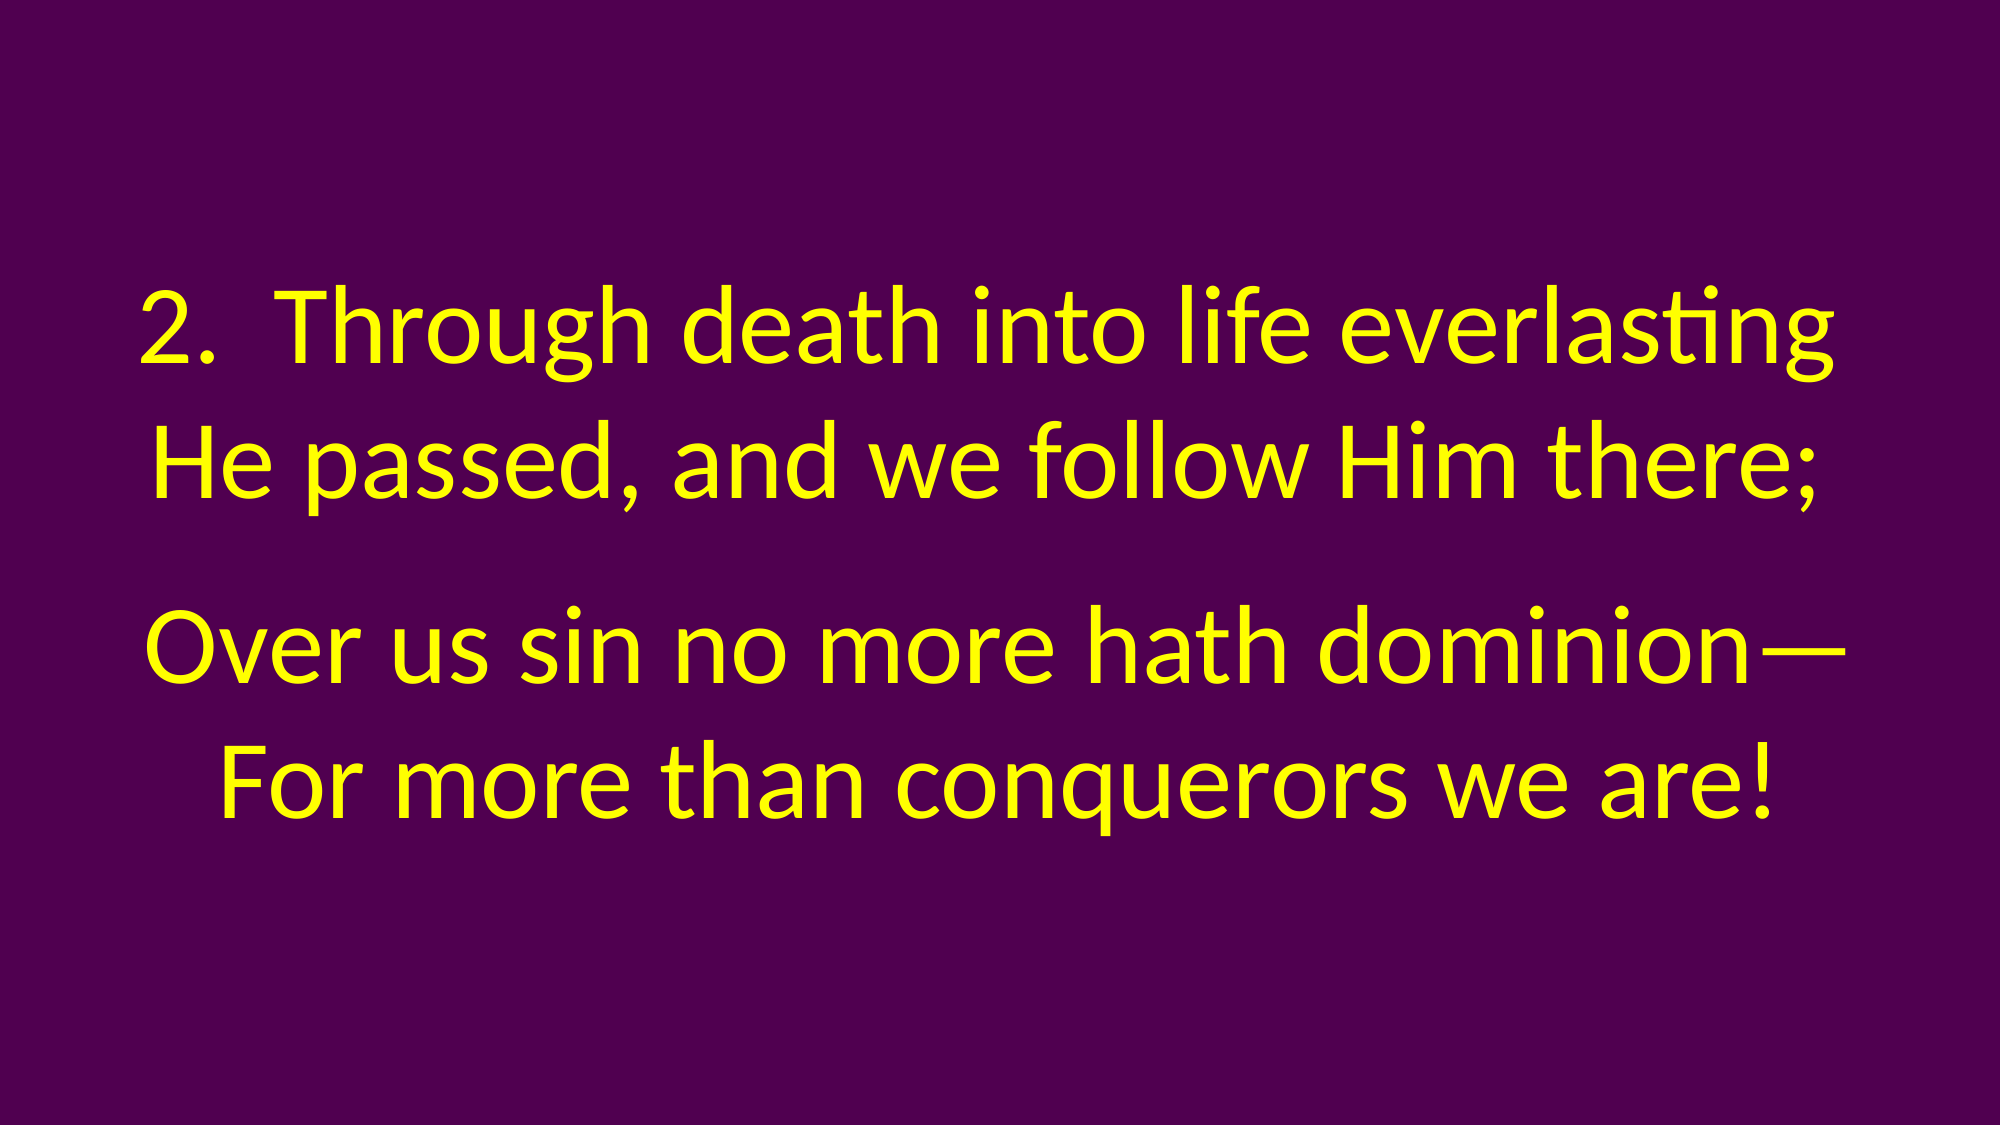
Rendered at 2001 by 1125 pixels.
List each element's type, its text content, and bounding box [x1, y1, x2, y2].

text_box 2. Through death into life everlasting He passed, and we follow Him there; Over us sin no more hath dominion— For more than conquerors we are! [0, 244, 2000, 849]
